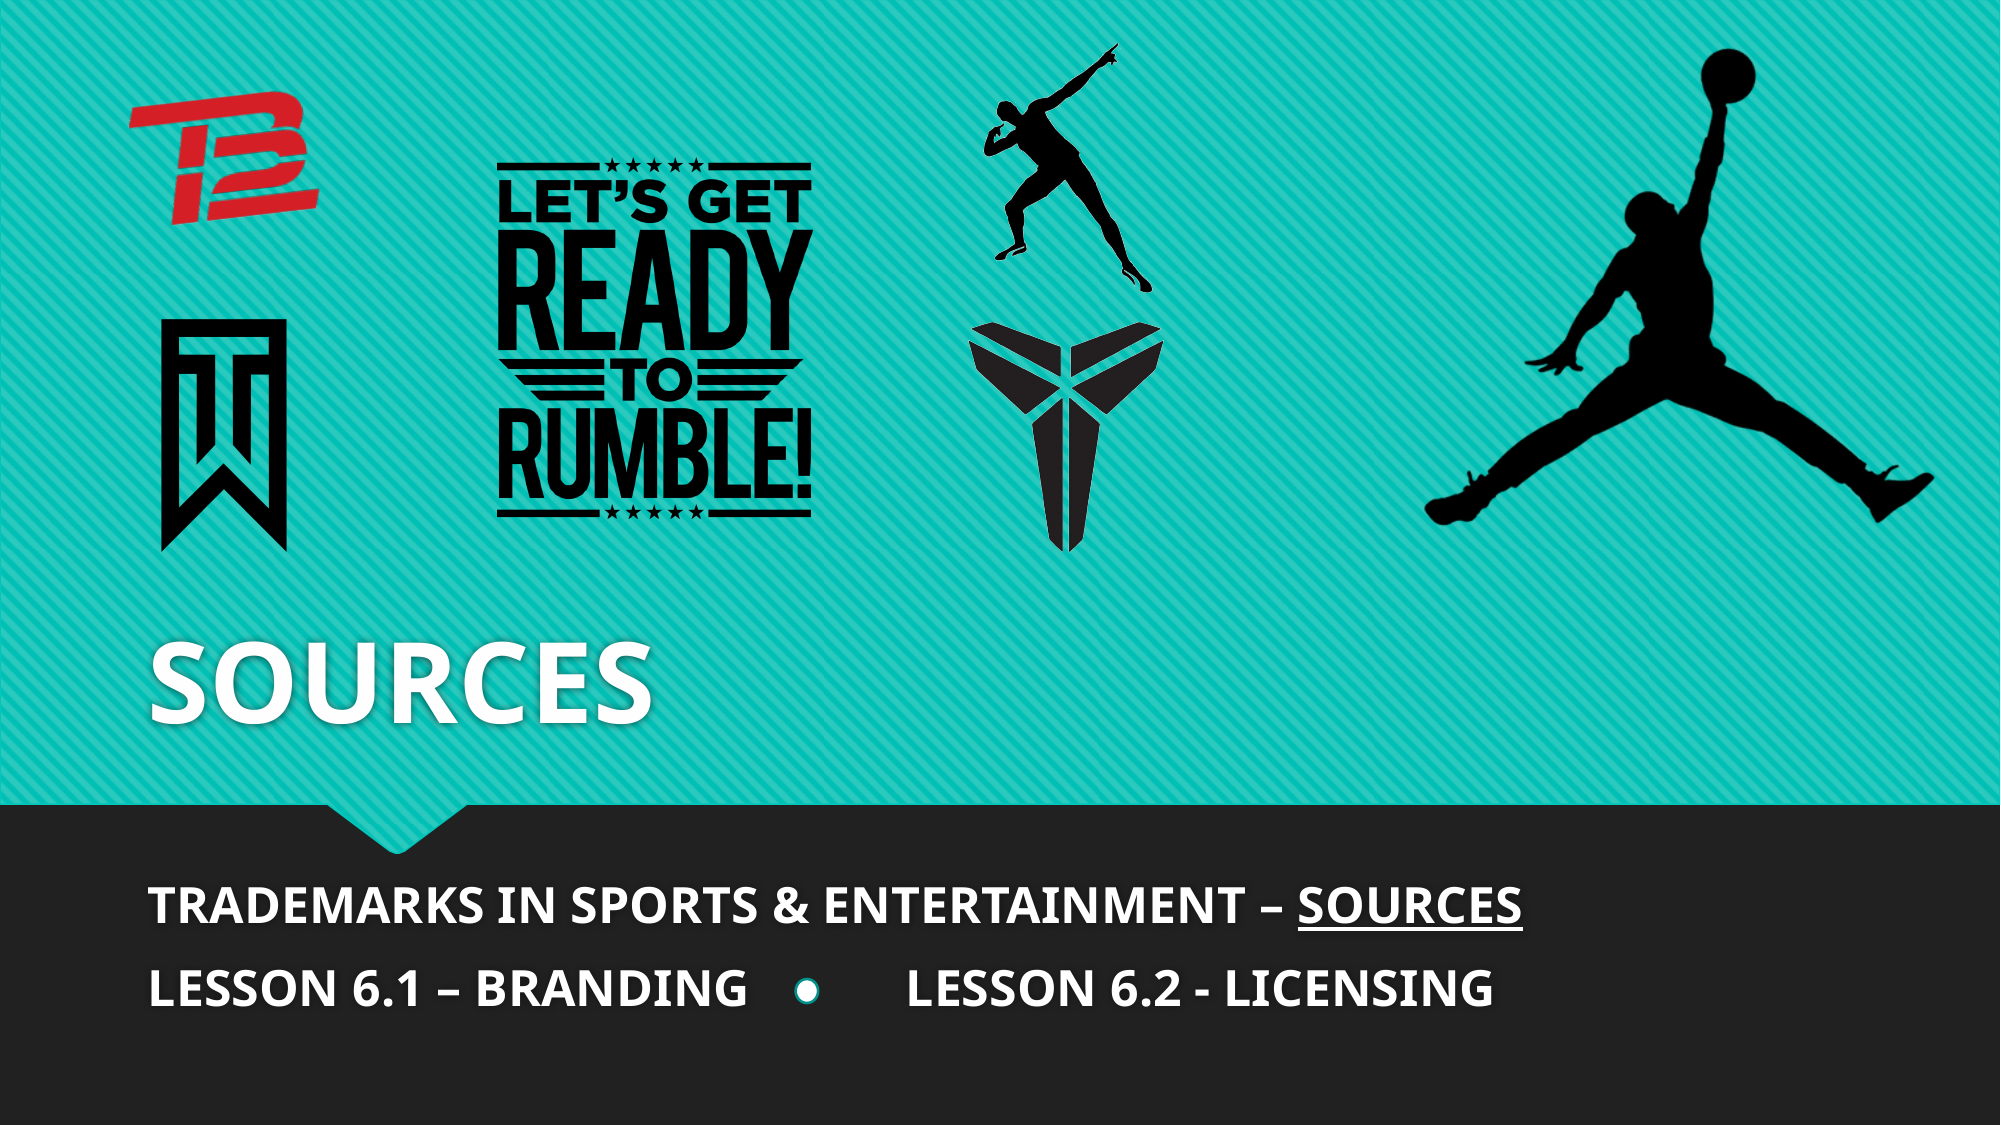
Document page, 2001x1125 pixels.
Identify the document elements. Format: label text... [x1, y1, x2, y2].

picture [497, 157, 814, 520]
subtitle TRADEMARKS IN SPORTS & ENTERTAINMENT – SOURCES LESSON 6.1 – BRANDING LESSON 6.2 - LICENSING [132, 866, 1868, 1100]
picture [1413, 21, 1945, 553]
picture [74, 285, 374, 586]
picture [860, 21, 1273, 581]
title SOURCES [132, 265, 1868, 754]
text_box [794, 977, 820, 1005]
picture [127, 87, 321, 228]
